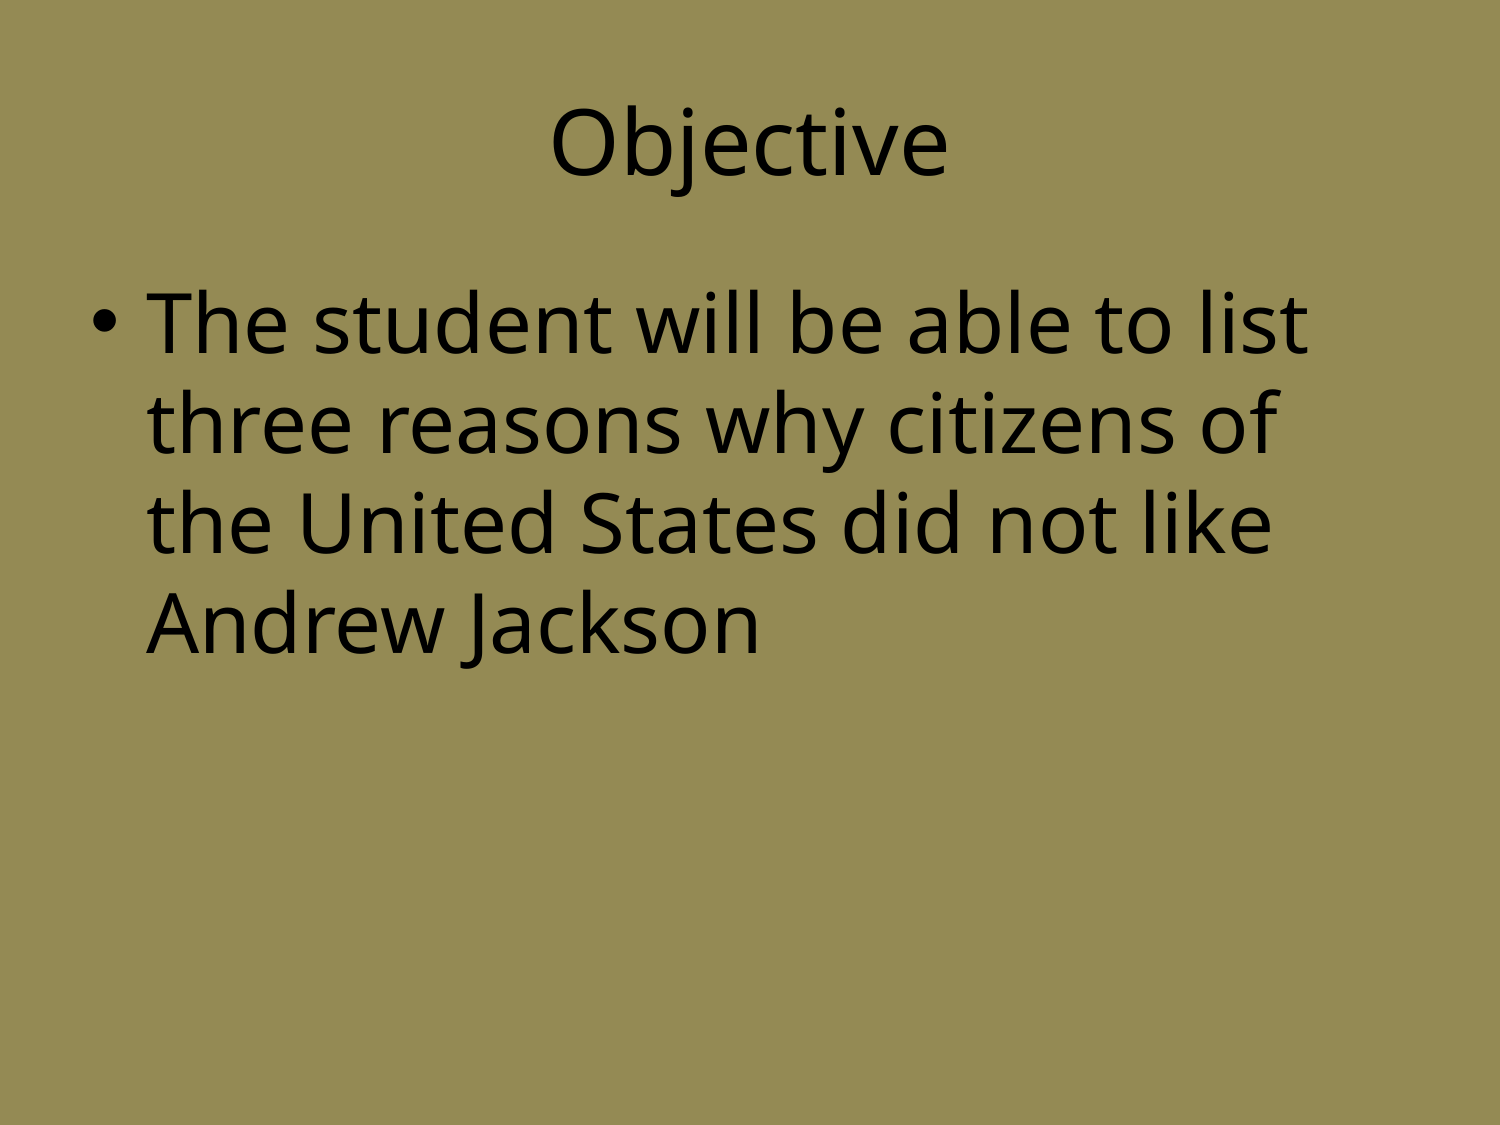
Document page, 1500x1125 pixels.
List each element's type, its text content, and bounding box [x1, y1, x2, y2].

list The student will be able to list three reasons why citizens of the United States did not like Andrew Jackson [75, 262, 1425, 1005]
title Objective [75, 45, 1425, 233]
